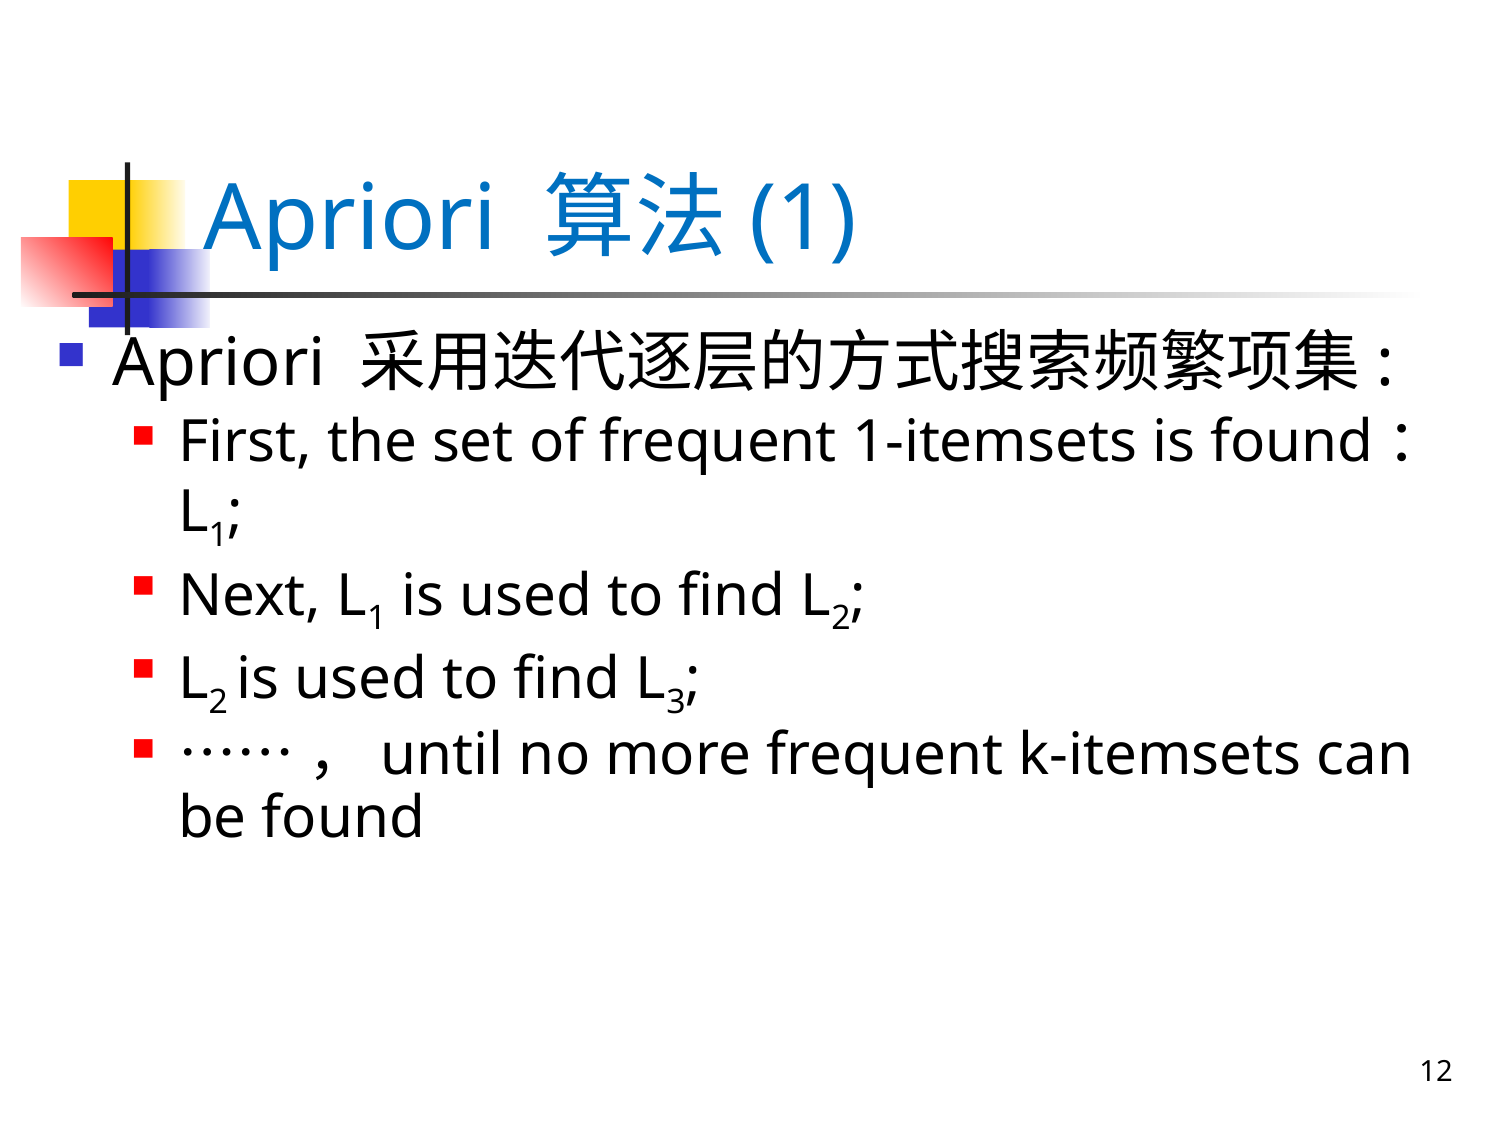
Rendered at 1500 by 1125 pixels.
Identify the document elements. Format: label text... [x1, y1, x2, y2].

title Apriori 算法(1) [188, 35, 1468, 275]
slide_number 12 [1154, 1023, 1468, 1100]
list Apriori 采用迭代逐层的方式搜索频繁项集: First, the set of frequent 1-itemsets is found：L1; Next, L1 is used to find L2; L2 is used to find L3; ……，until no more frequent k-itemsets can be found [41, 320, 1471, 929]
